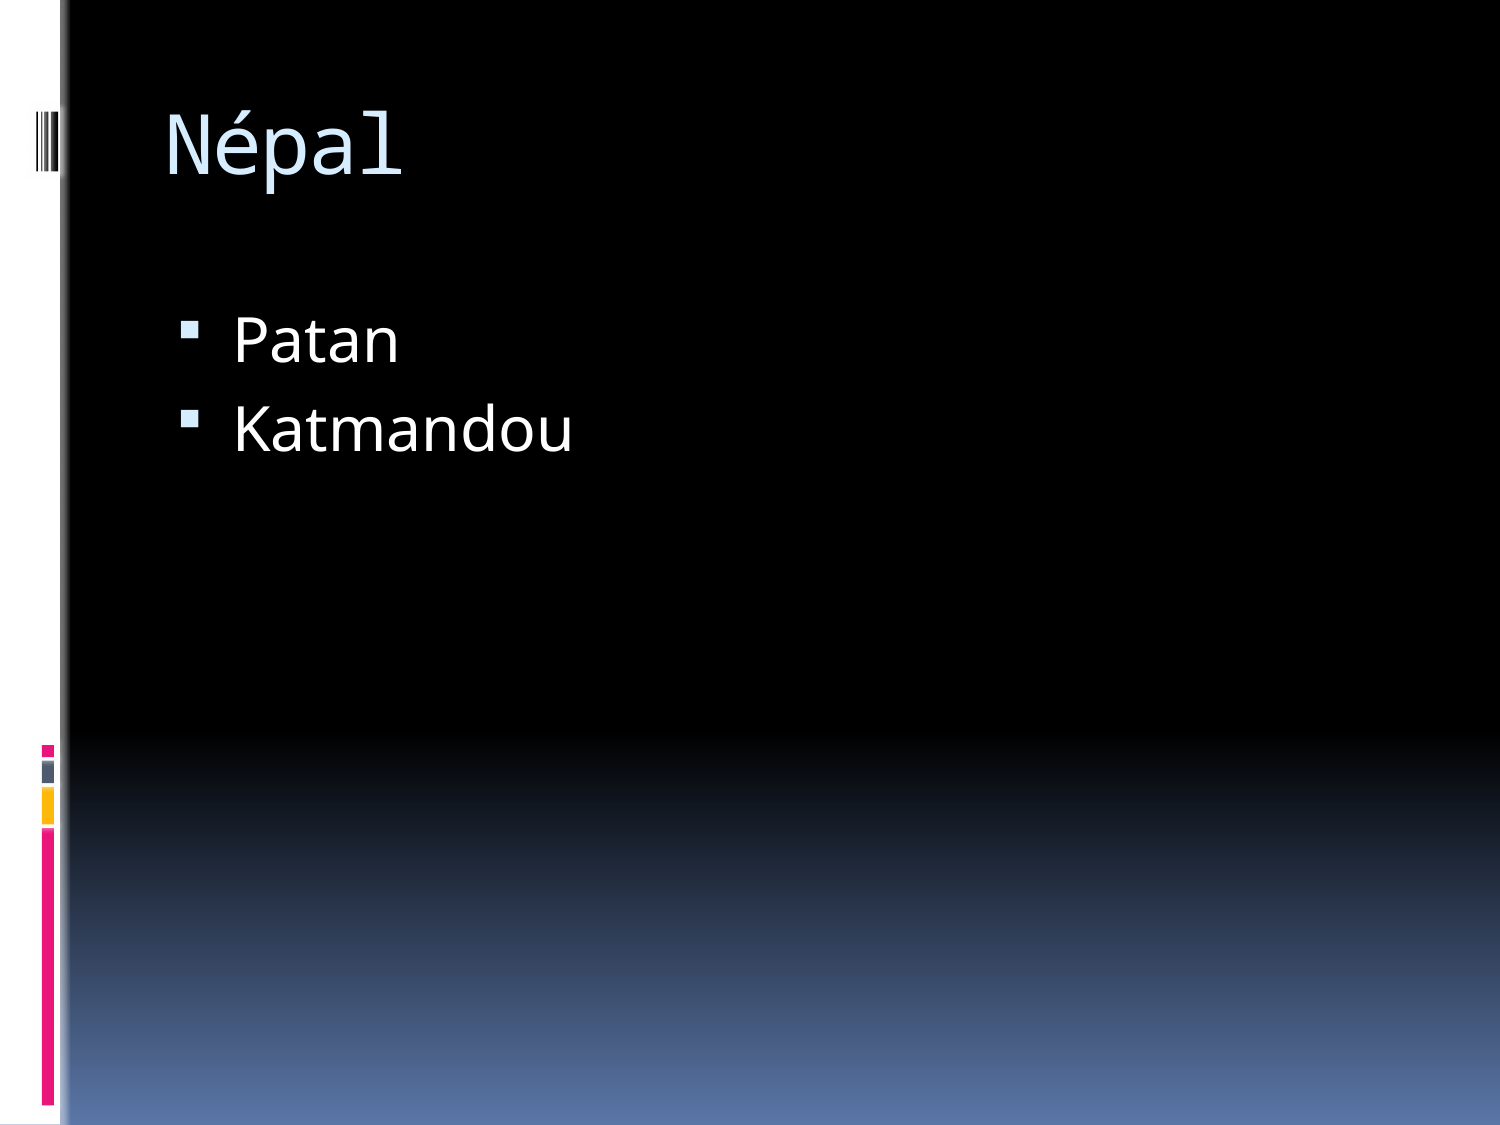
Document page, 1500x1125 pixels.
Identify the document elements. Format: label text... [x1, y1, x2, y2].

title Népal [150, 83, 1425, 234]
list Patan Katmandou [150, 292, 1425, 1043]
